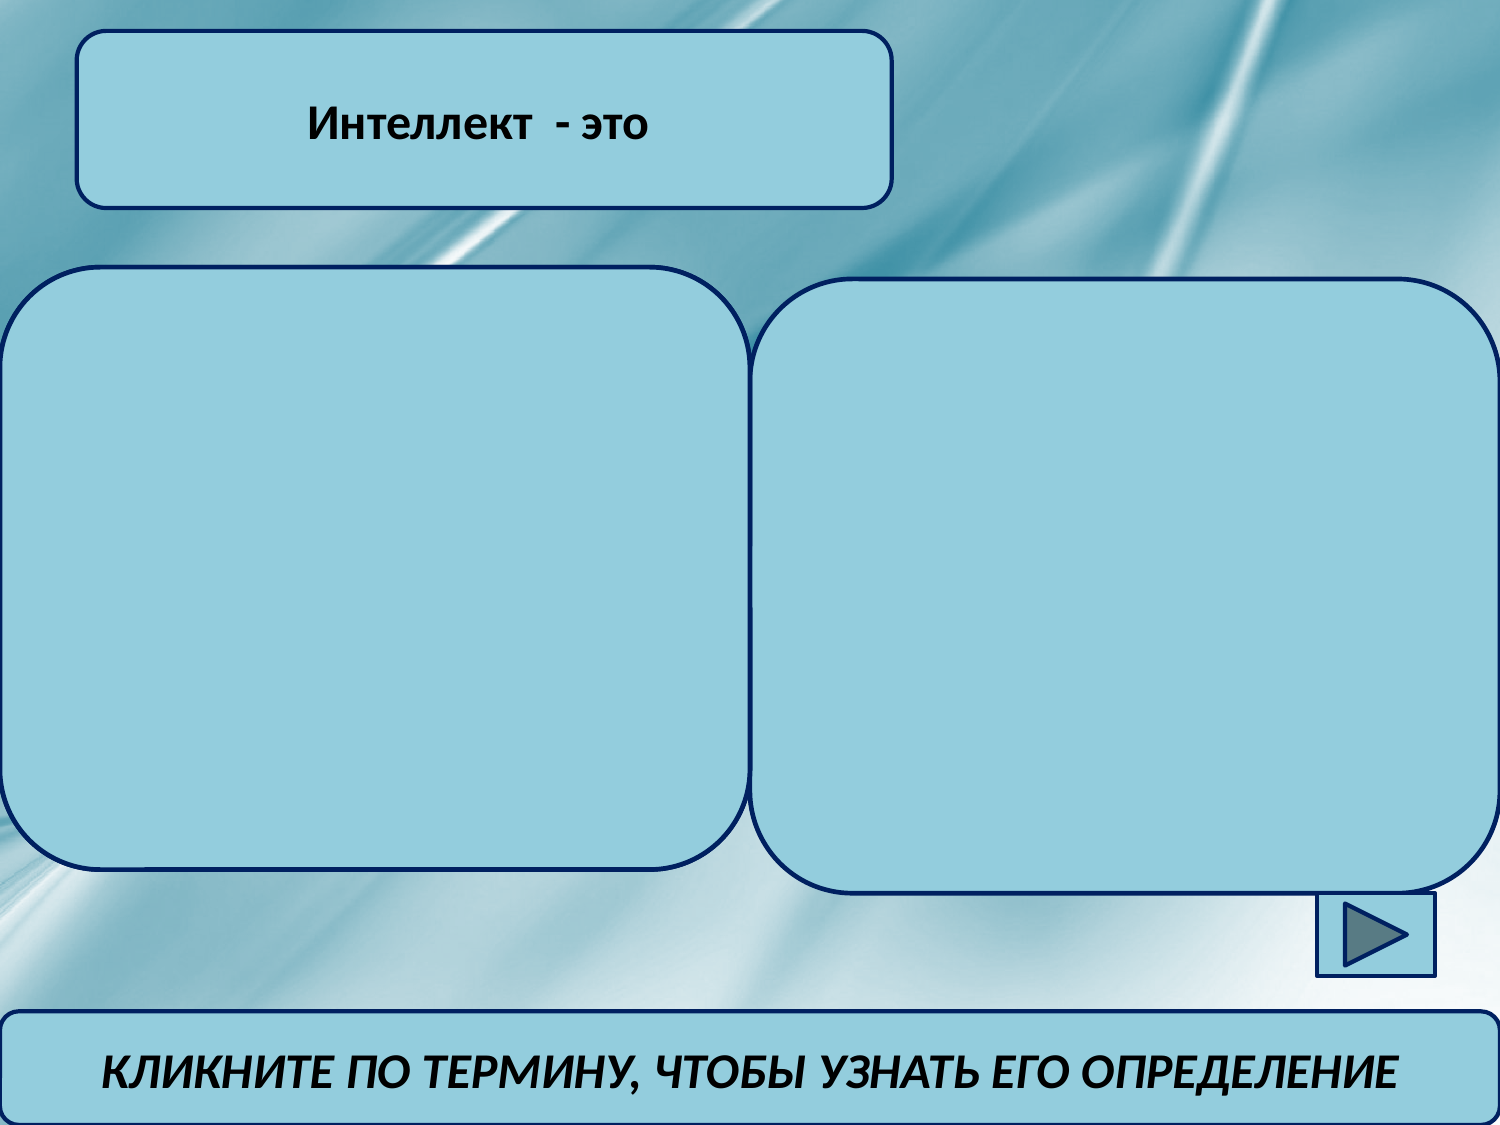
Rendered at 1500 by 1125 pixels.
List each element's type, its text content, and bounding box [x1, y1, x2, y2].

text_box Интеллект - это [74, 28, 894, 211]
text_box [1315, 901, 1437, 978]
text_box КЛИКНИТЕ ПО ТЕРМИНУ, ЧТОБЫ УЗНАТЬ ЕГО ОПРЕДЕЛЕНИЕ [0, 1009, 1500, 1125]
picture [749, 280, 1500, 892]
text_box [0, 265, 744, 872]
